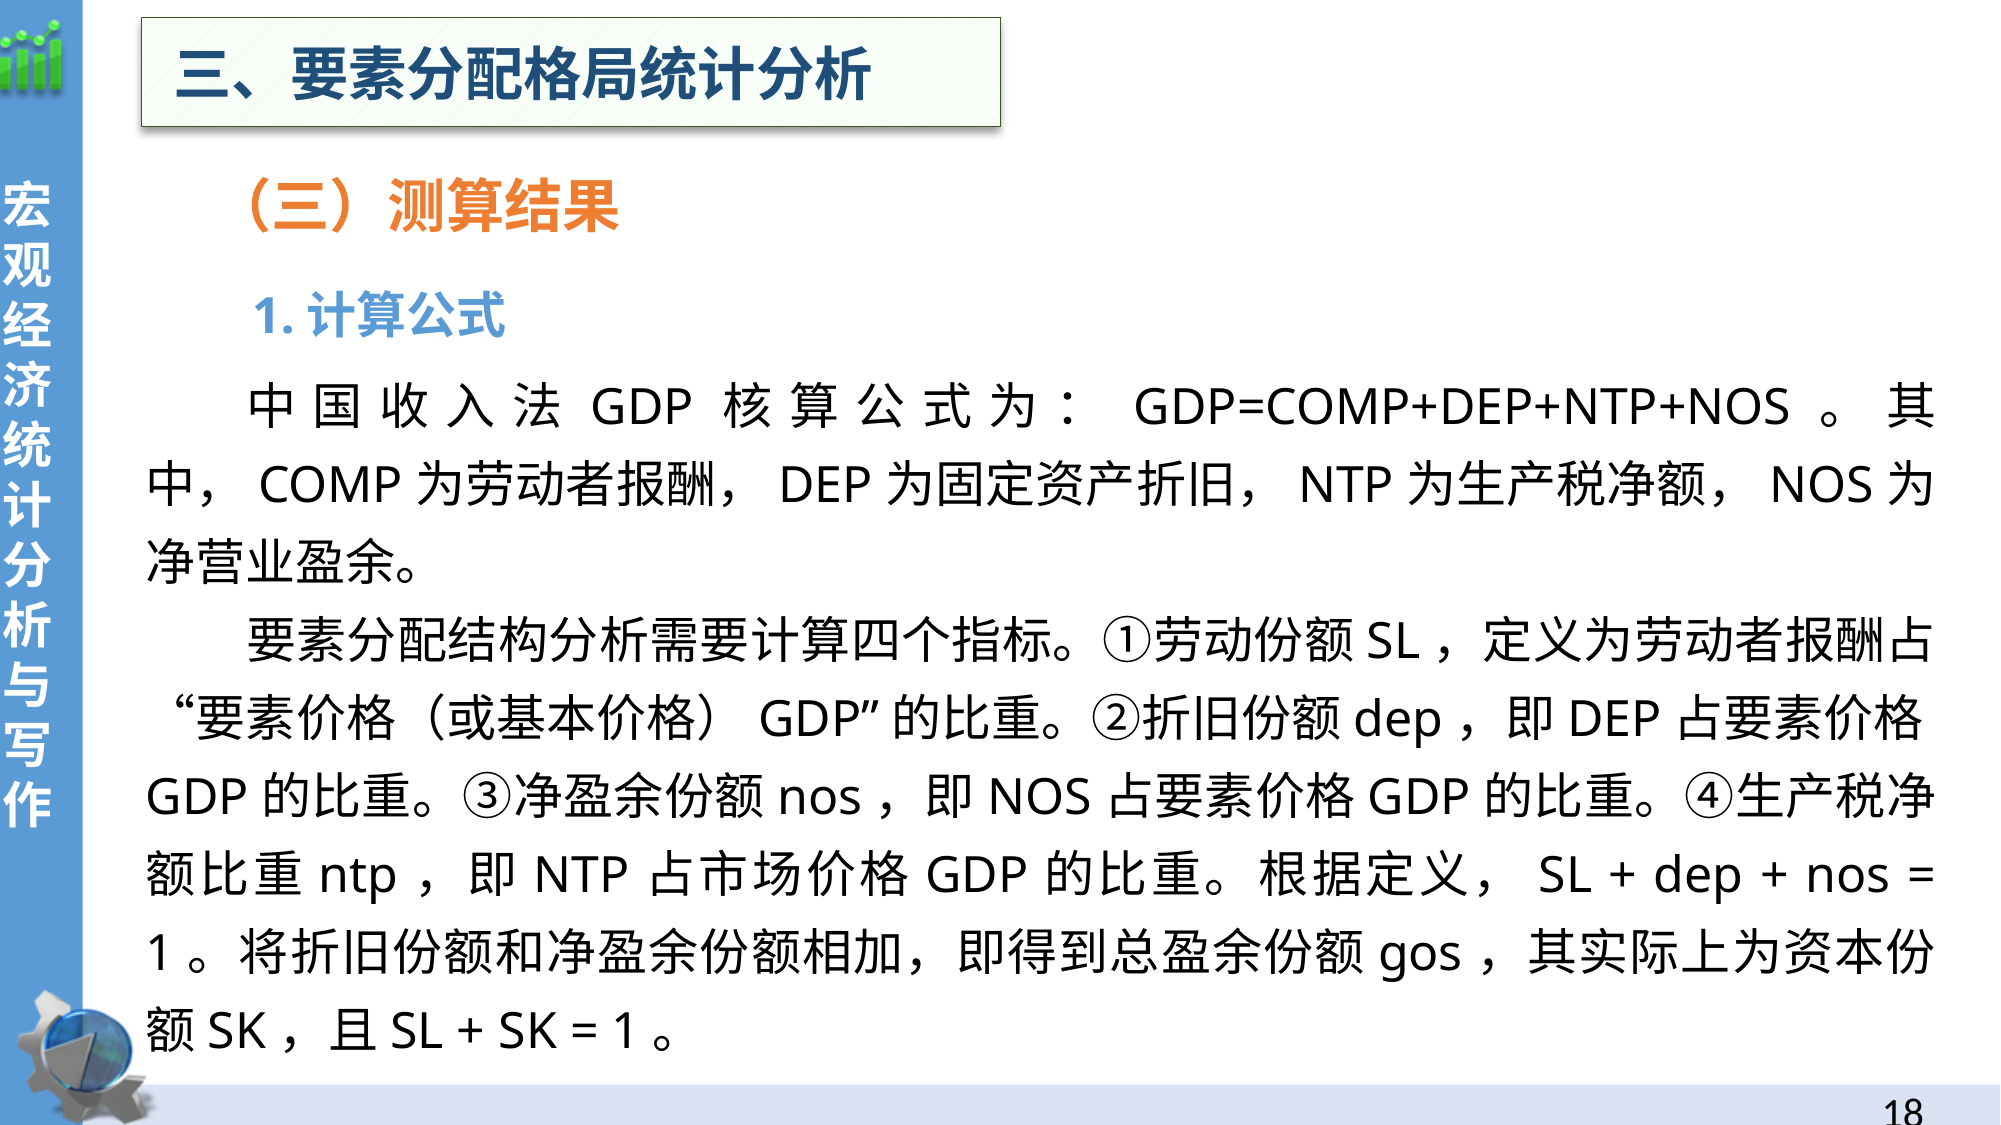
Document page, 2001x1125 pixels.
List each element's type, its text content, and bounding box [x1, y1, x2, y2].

text_box 中国收入法GDP核算公式为：GDP=COMP+DEP+NTP+NOS。其中，COMP为劳动者报酬，DEP为固定资产折旧，NTP为生产税净额，NOS为净营业盈余。 要素分配结构分析需要计算四个指标。①劳动份额SL，定义为劳动者报酬占“要素价格（或基本价格）GDP”的比重。②折旧份额dep，即DEP占要素价格GDP的比重。③净盈余份额nos，即NOS占要素价格GDP的比重。④生产税净额比重ntp，即NTP占市场价格GDP的比重。根据定义，SL + dep + nos = 1。将折旧份额和净盈余份额相加，即得到总盈余份额gos，其实际上为资本份额SK，且SL + SK = 1。 [131, 349, 1951, 1066]
text_box （三）测算结果 1.计算公式 [157, 126, 1925, 349]
text_box 宏观经济统计分析与写作 [0, 116, 70, 891]
picture [0, 0, 2001, 1125]
text_box 三、要素分配格局统计分析 [141, 17, 1000, 127]
text_box 17 [1786, 1085, 1940, 1125]
